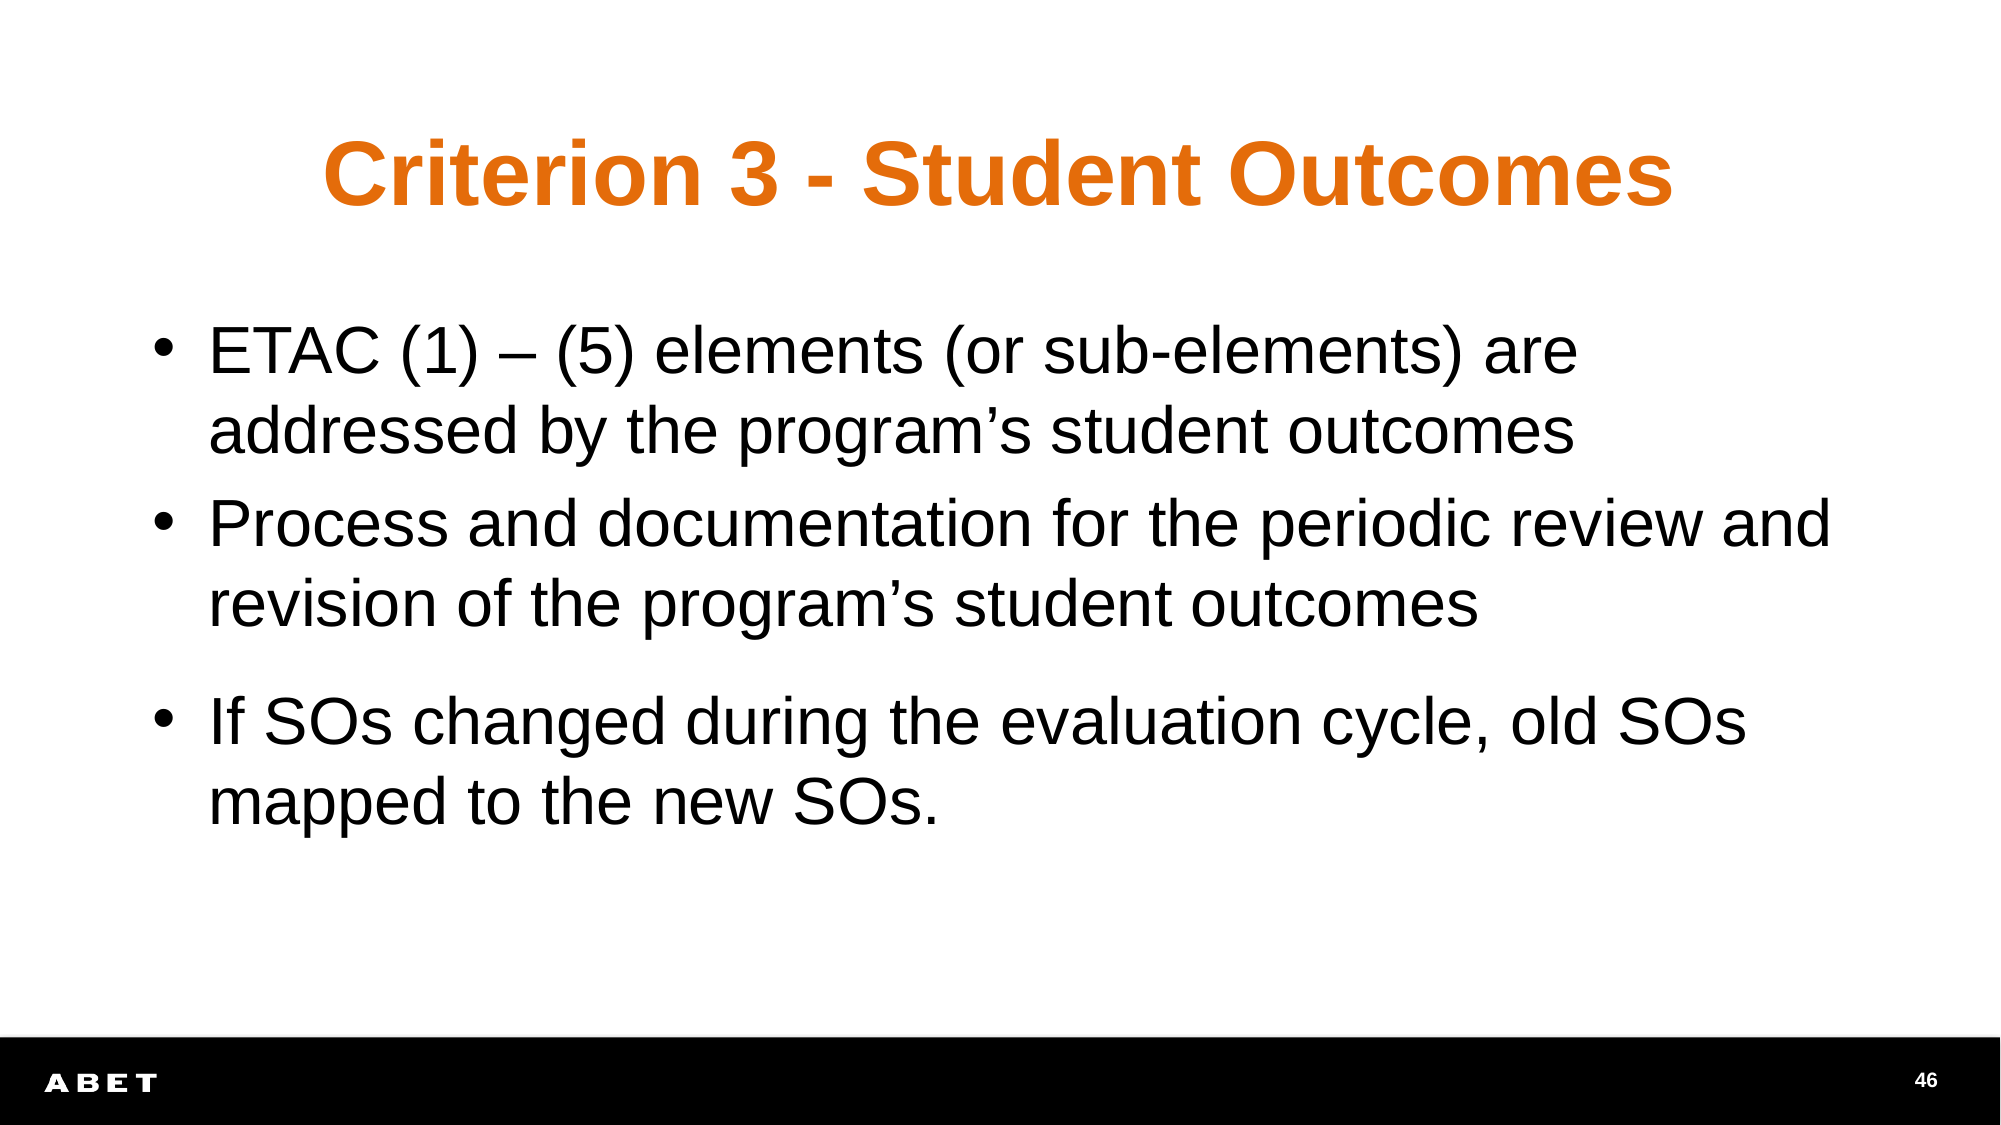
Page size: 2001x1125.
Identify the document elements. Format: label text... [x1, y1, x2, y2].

picture [16, 1052, 184, 1113]
title Criterion 3 - Student Outcomes [137, 59, 1863, 278]
list ETAC (1) – (5) elements (or sub-elements) are addressed by the program’s student outcomes Process and documentation for the periodic review and revision of the program’s student outcomes If SOs changed during the evaluation cycle, old SOs mapped to the new SOs. [137, 299, 1863, 1014]
